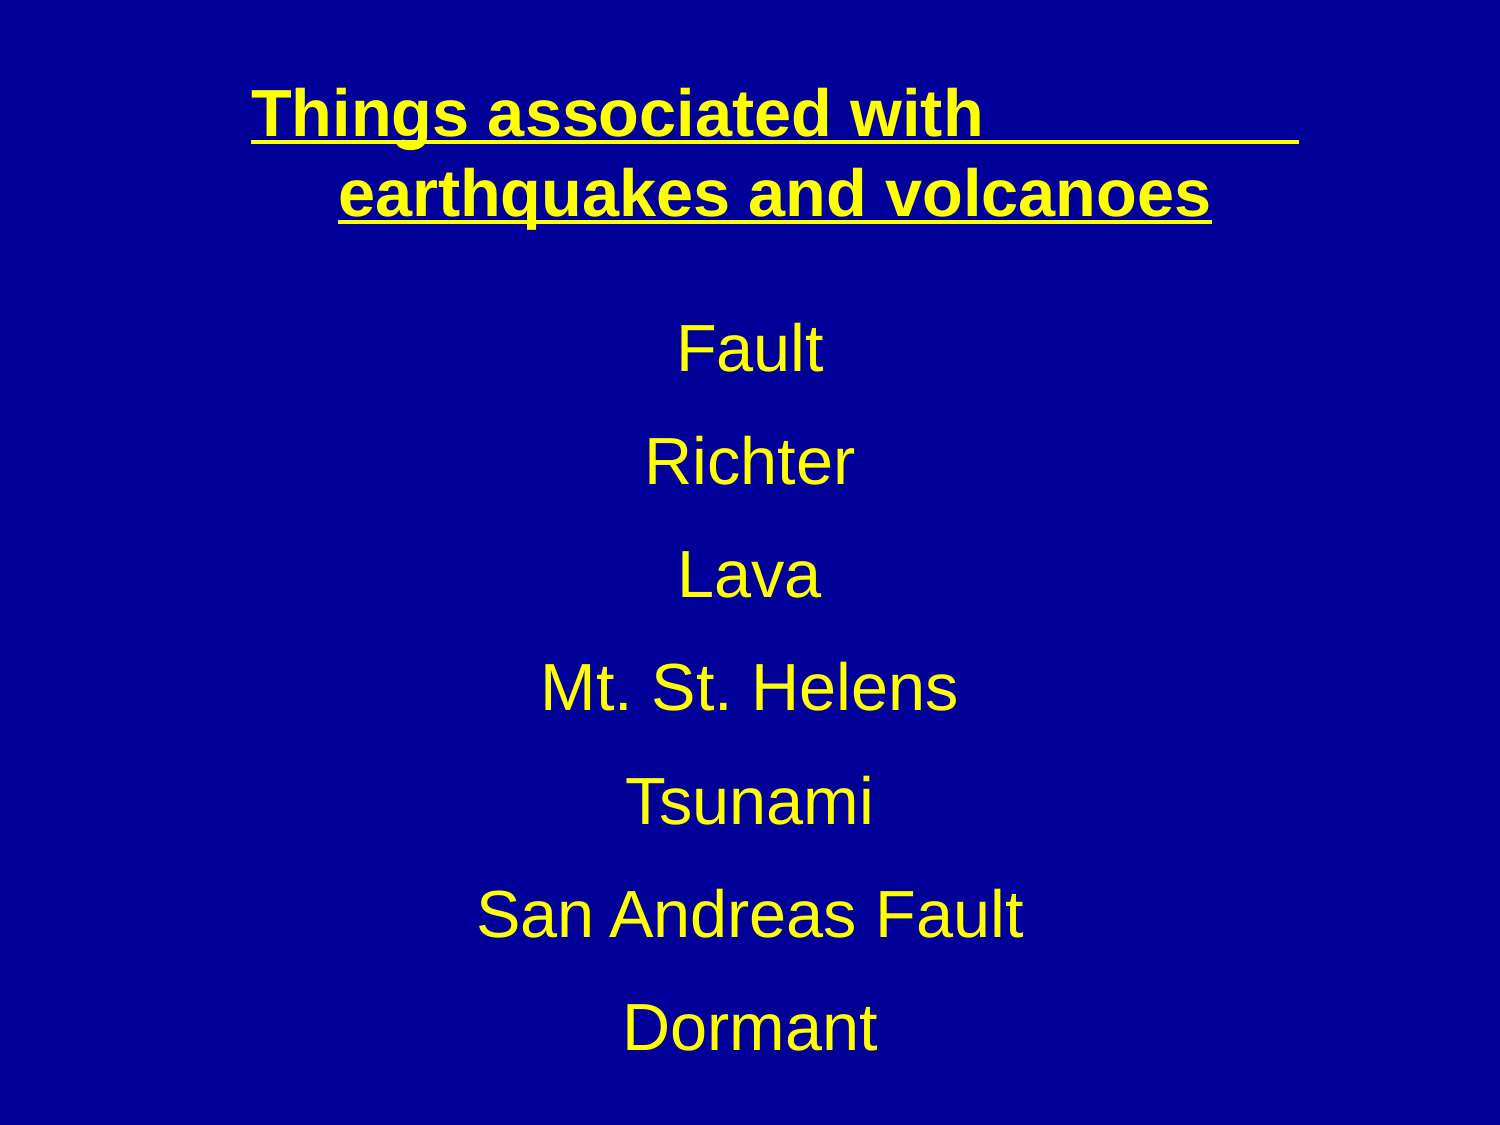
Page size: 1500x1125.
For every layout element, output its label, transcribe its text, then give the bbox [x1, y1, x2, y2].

text_box Things associated with earthquakes and volcanoes [75, 62, 1475, 238]
text_box Fault Richter Lava Mt. St. Helens Tsunami San Andreas Fault Dormant [50, 297, 1450, 1072]
